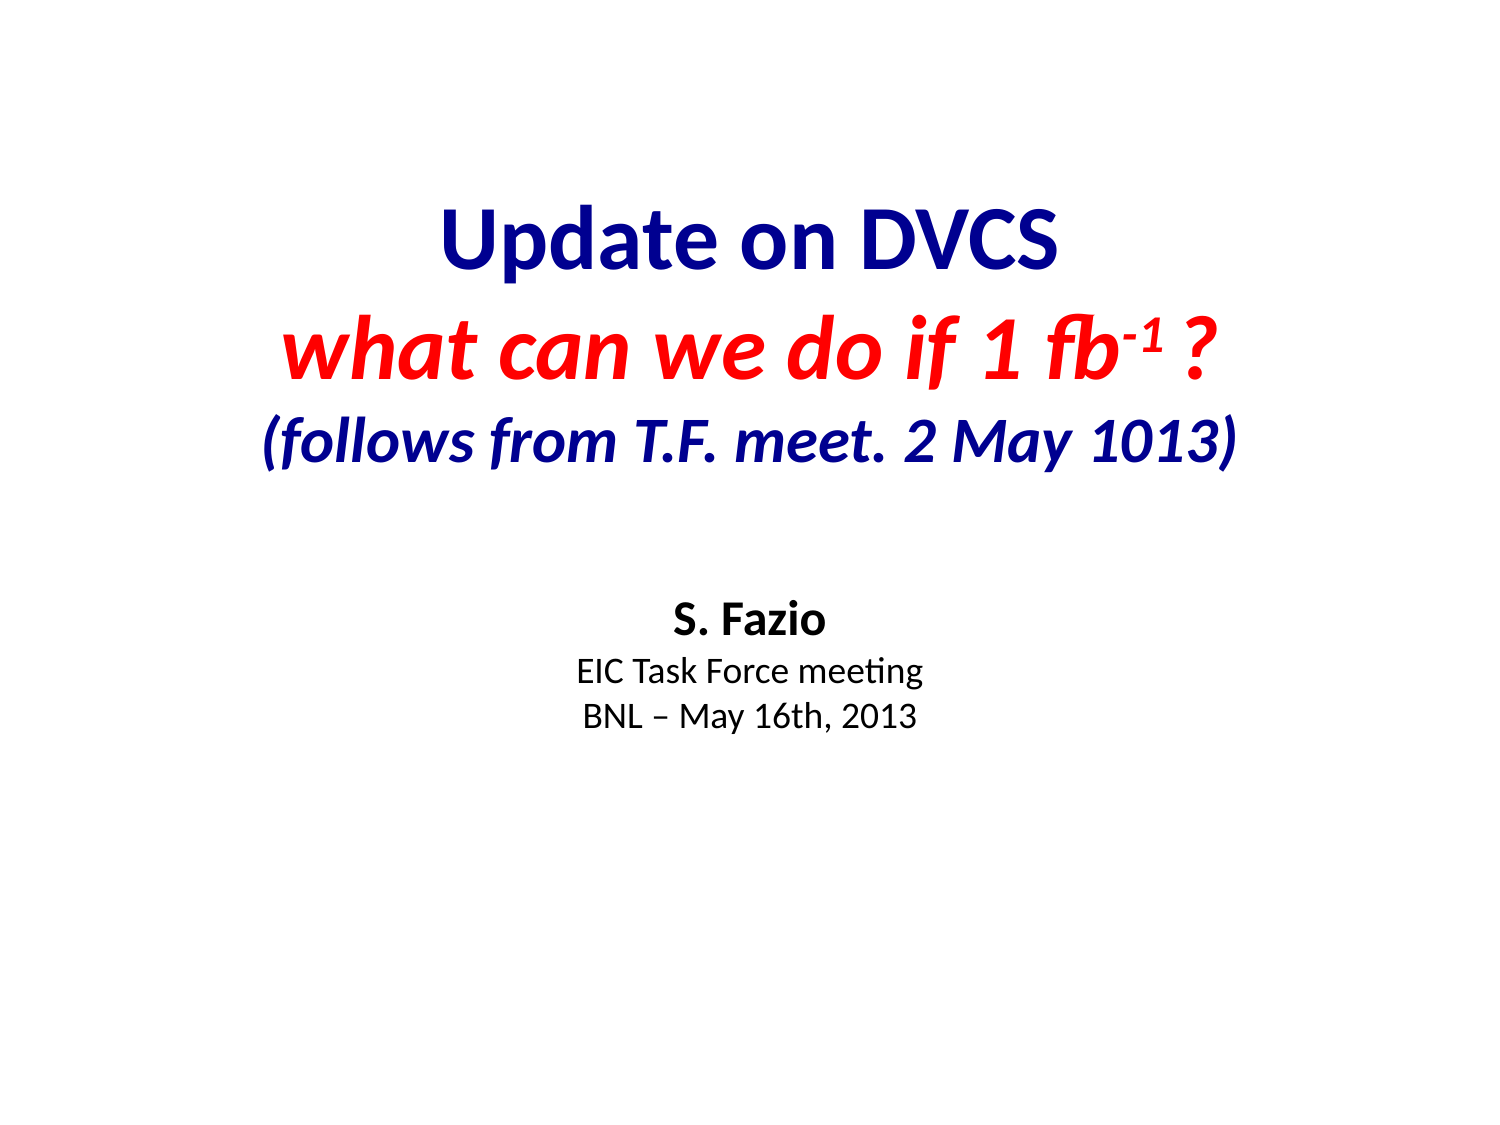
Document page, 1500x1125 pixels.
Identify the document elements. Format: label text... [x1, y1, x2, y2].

title Update on DVCS what can we do if 1 fb-1 ? (follows from T.F. meet. 2 May 1013) S. Fazio EIC Task Force meeting BNL – May 16th, 2013 [112, 139, 1388, 774]
